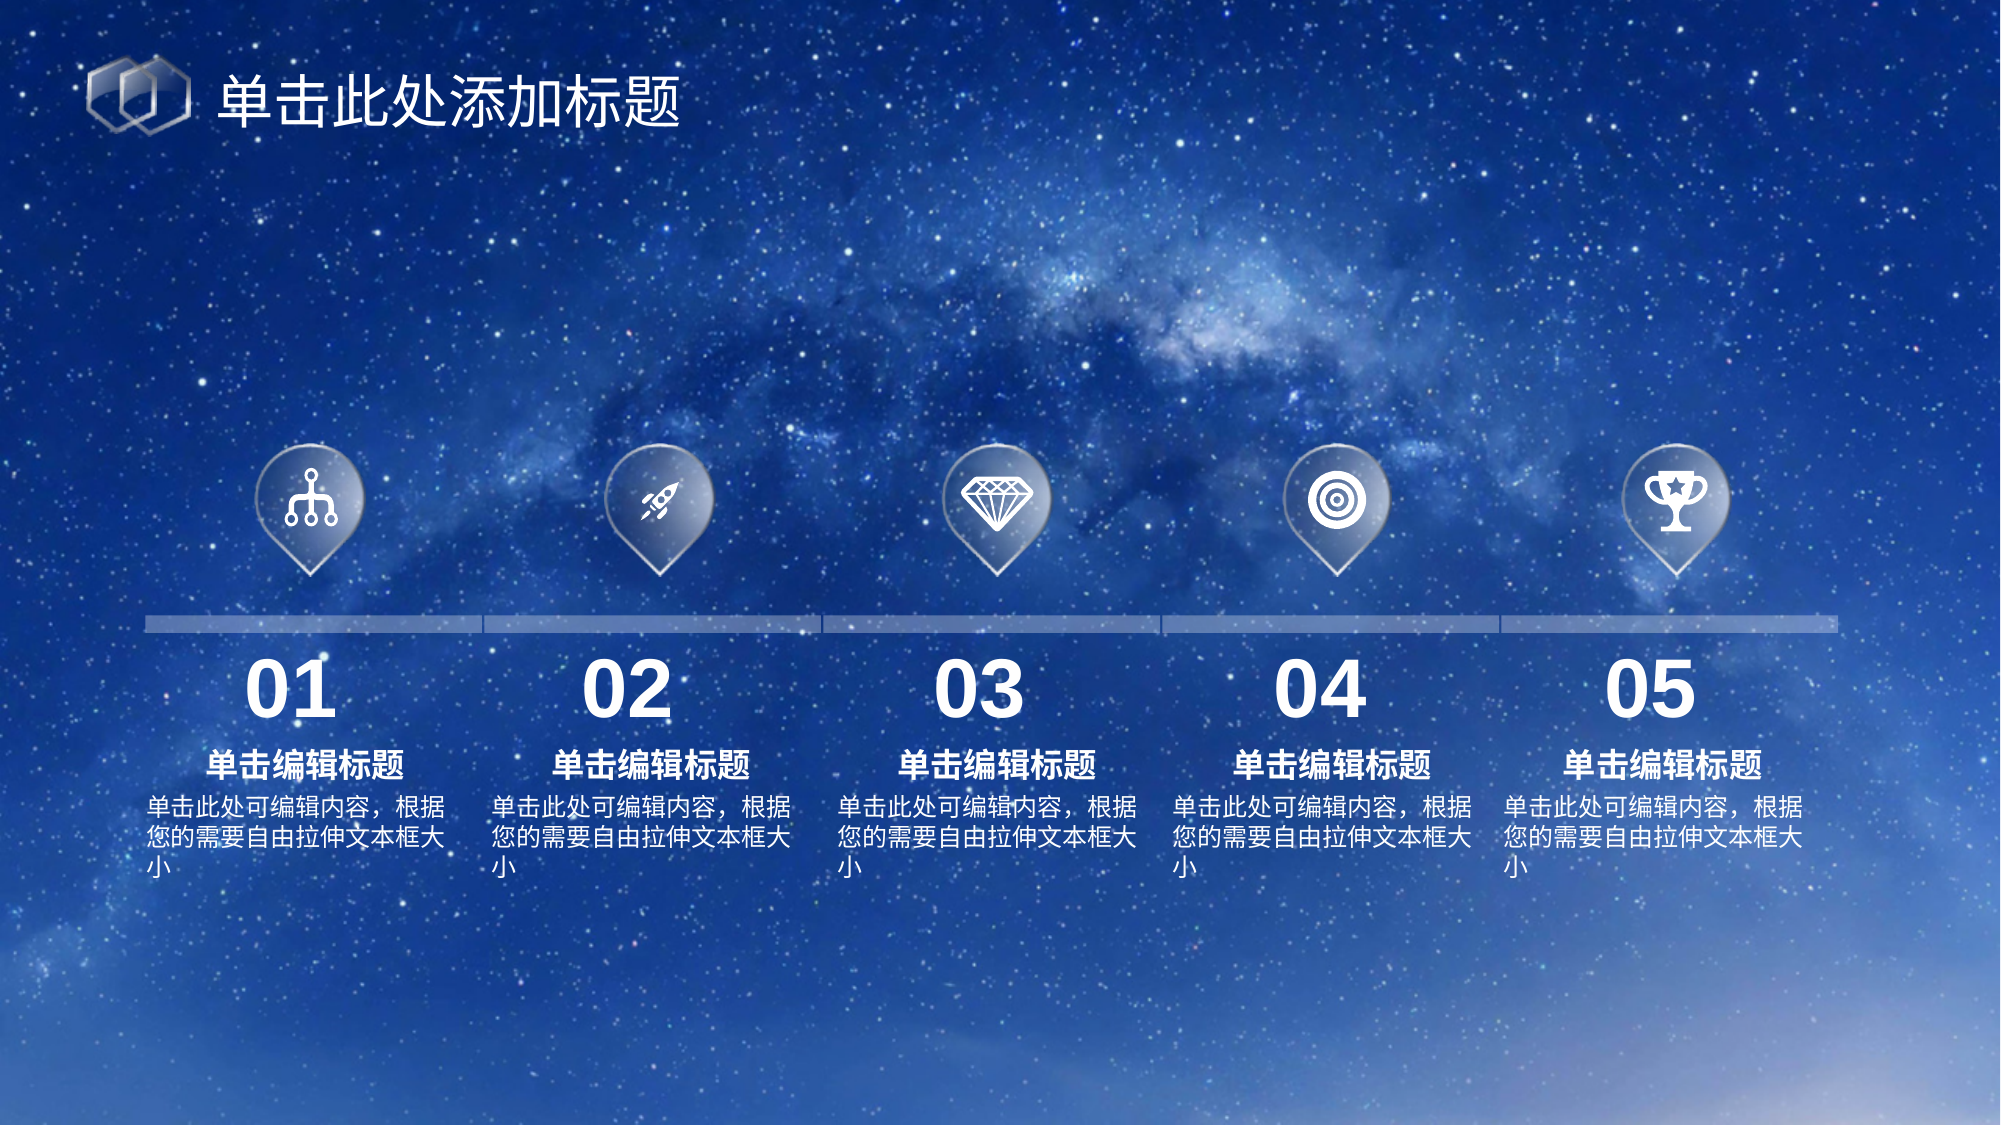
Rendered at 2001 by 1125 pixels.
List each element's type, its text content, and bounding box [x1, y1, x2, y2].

text_box 单击编辑标题 [836, 744, 1158, 785]
text_box 单击此处可编辑内容，根据您的需要自由拉伸文本框大小 [491, 791, 811, 882]
text_box 单击此处可编辑内容，根据您的需要自由拉伸文本框大小 [1172, 791, 1493, 882]
text_box 04 [1262, 634, 1417, 733]
text_box [1501, 615, 1839, 633]
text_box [1281, 443, 1393, 578]
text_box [88, 56, 191, 135]
text_box [1162, 615, 1500, 633]
text_box 单击编辑标题 [145, 744, 466, 785]
text_box [145, 615, 482, 633]
text_box [484, 615, 821, 633]
text_box 单击此处可编辑内容，根据您的需要自由拉伸文本框大小 [837, 791, 1158, 882]
text_box 单击此处添加标题 [194, 65, 719, 136]
text_box 单击编辑标题 [1502, 744, 1823, 785]
text_box 单击编辑标题 [490, 744, 812, 785]
text_box 单击编辑标题 [1172, 744, 1493, 785]
text_box [823, 615, 1161, 633]
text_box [254, 443, 366, 578]
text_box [604, 443, 716, 578]
text_box 03 [922, 634, 1077, 733]
text_box 02 [569, 634, 724, 733]
text_box 01 [233, 634, 388, 733]
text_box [1621, 443, 1733, 578]
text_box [941, 443, 1054, 578]
picture [0, 0, 2001, 1125]
text_box 05 [1592, 634, 1748, 733]
text_box 单击此处可编辑内容，根据您的需要自由拉伸文本框大小 [1503, 791, 1823, 882]
text_box 单击此处可编辑内容，根据您的需要自由拉伸文本框大小 [146, 791, 466, 882]
